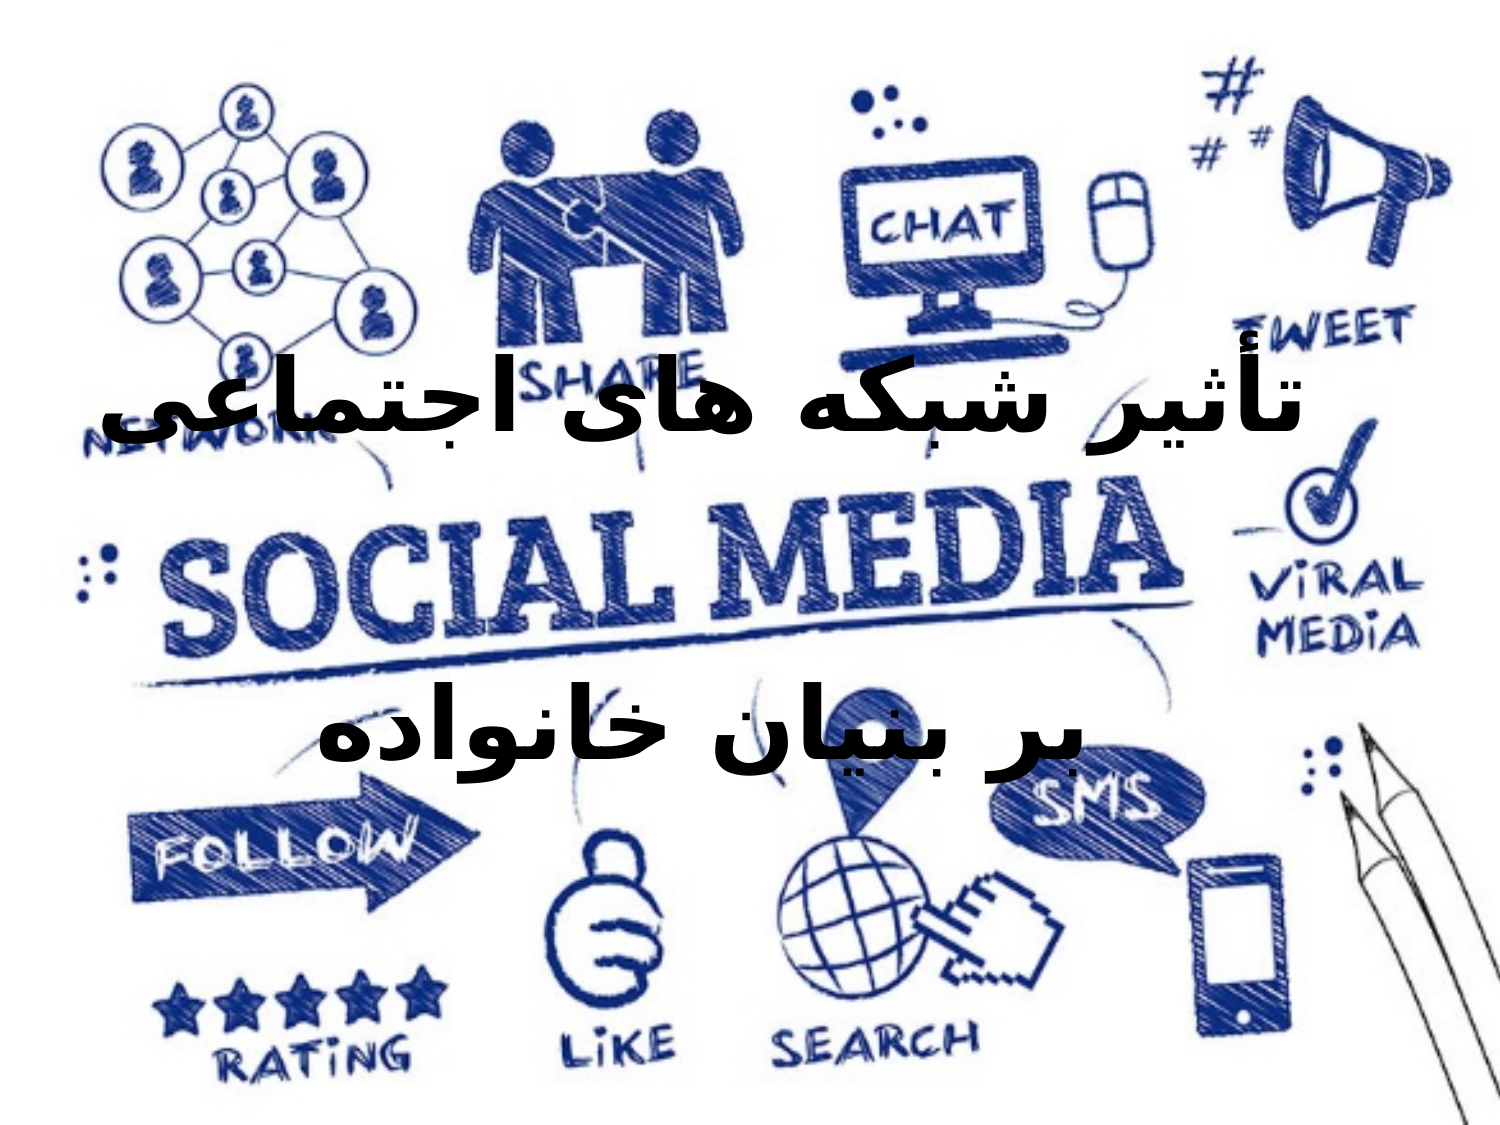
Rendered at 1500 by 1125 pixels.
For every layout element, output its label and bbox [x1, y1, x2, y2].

list [0, 0, 1500, 1125]
